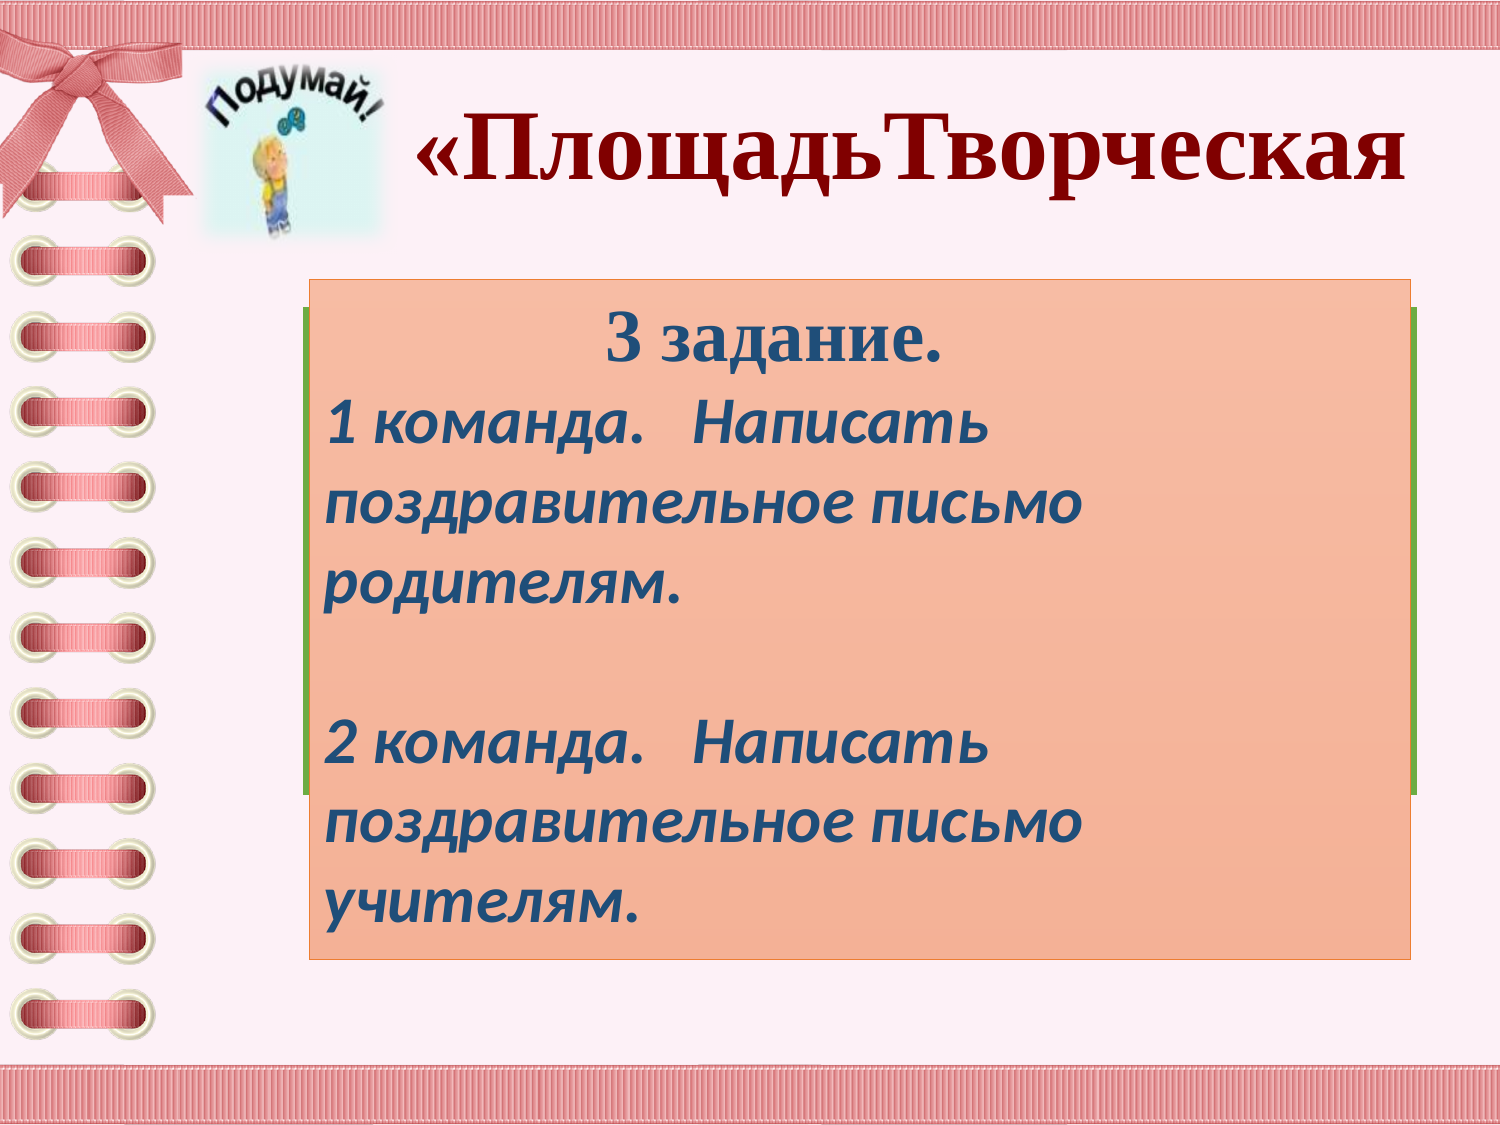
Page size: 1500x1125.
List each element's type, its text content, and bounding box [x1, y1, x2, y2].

picture [7, 683, 158, 742]
picture [0, 0, 1500, 254]
picture [7, 533, 158, 592]
picture [7, 232, 158, 291]
picture [7, 608, 158, 667]
picture [7, 457, 158, 516]
picture [7, 984, 158, 1043]
picture [7, 382, 158, 441]
picture [7, 909, 158, 968]
picture [7, 834, 158, 893]
text_box 3 задание. 1 команда. Написать поздравительное письмо родителям. 2 команда. Написать поздравительное письмо учителям. [309, 279, 1411, 960]
picture [7, 307, 158, 366]
picture [7, 759, 158, 817]
picture [0, 1060, 1500, 1125]
text_box «ПлощадьТворческая [385, 71, 1461, 261]
